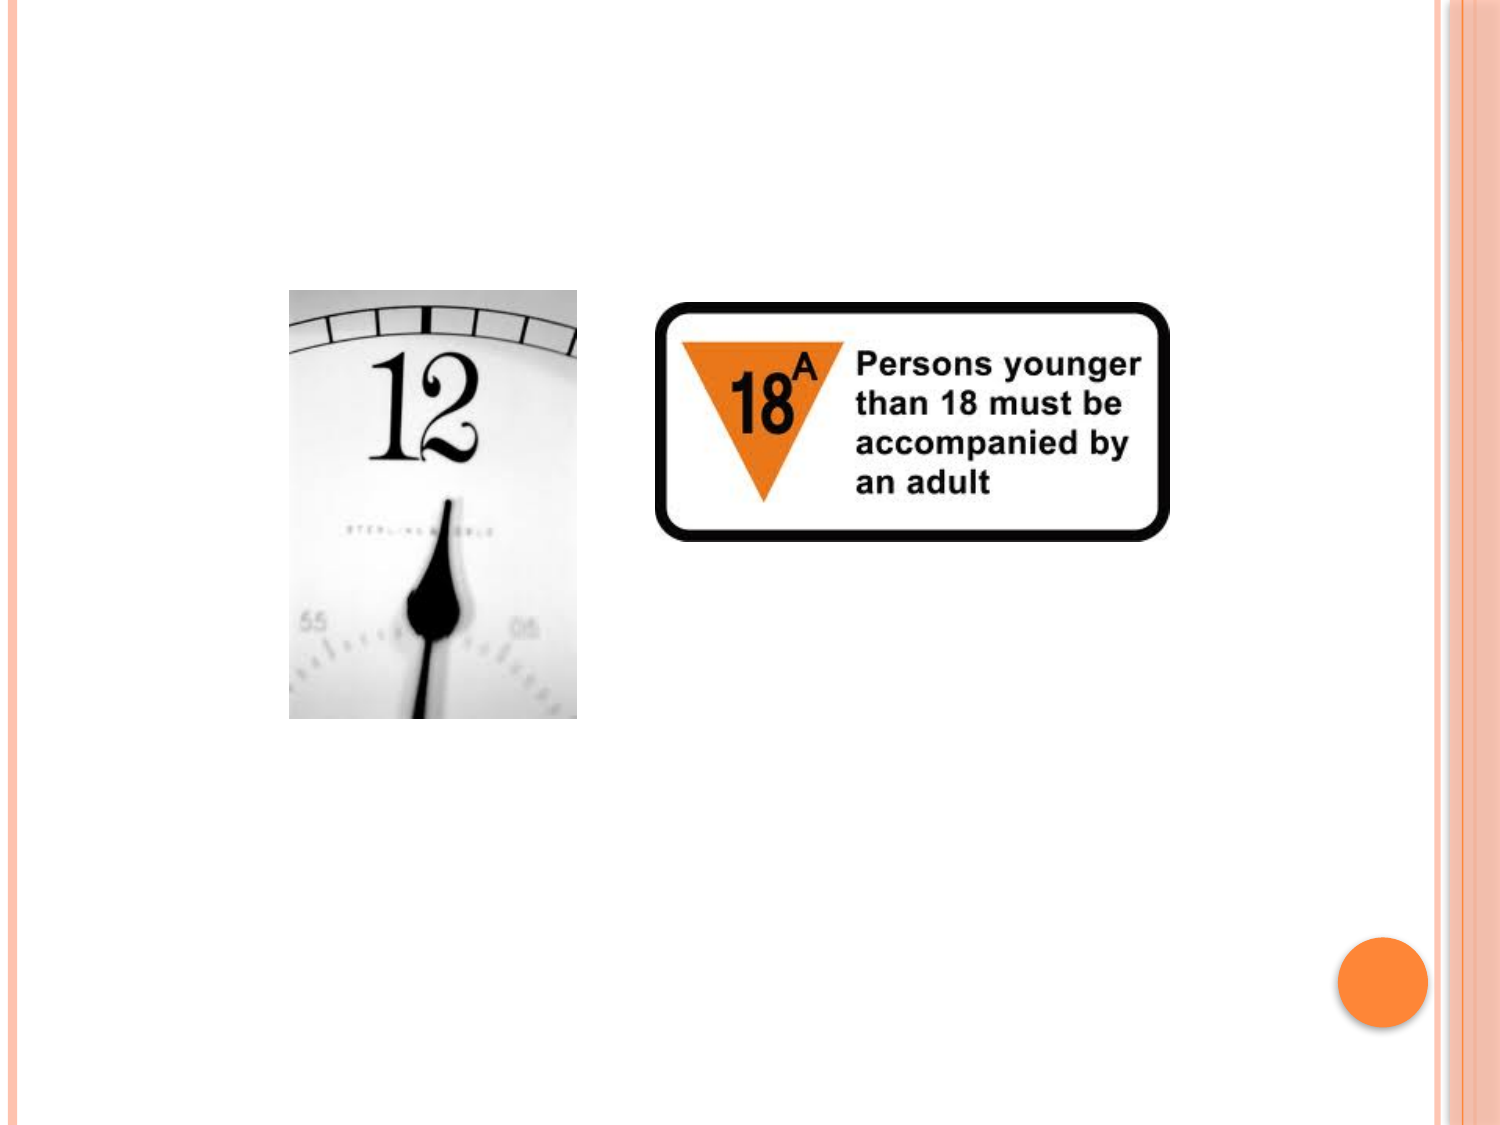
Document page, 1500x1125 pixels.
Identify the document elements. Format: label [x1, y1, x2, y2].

list [288, 290, 578, 720]
picture [654, 302, 1171, 543]
